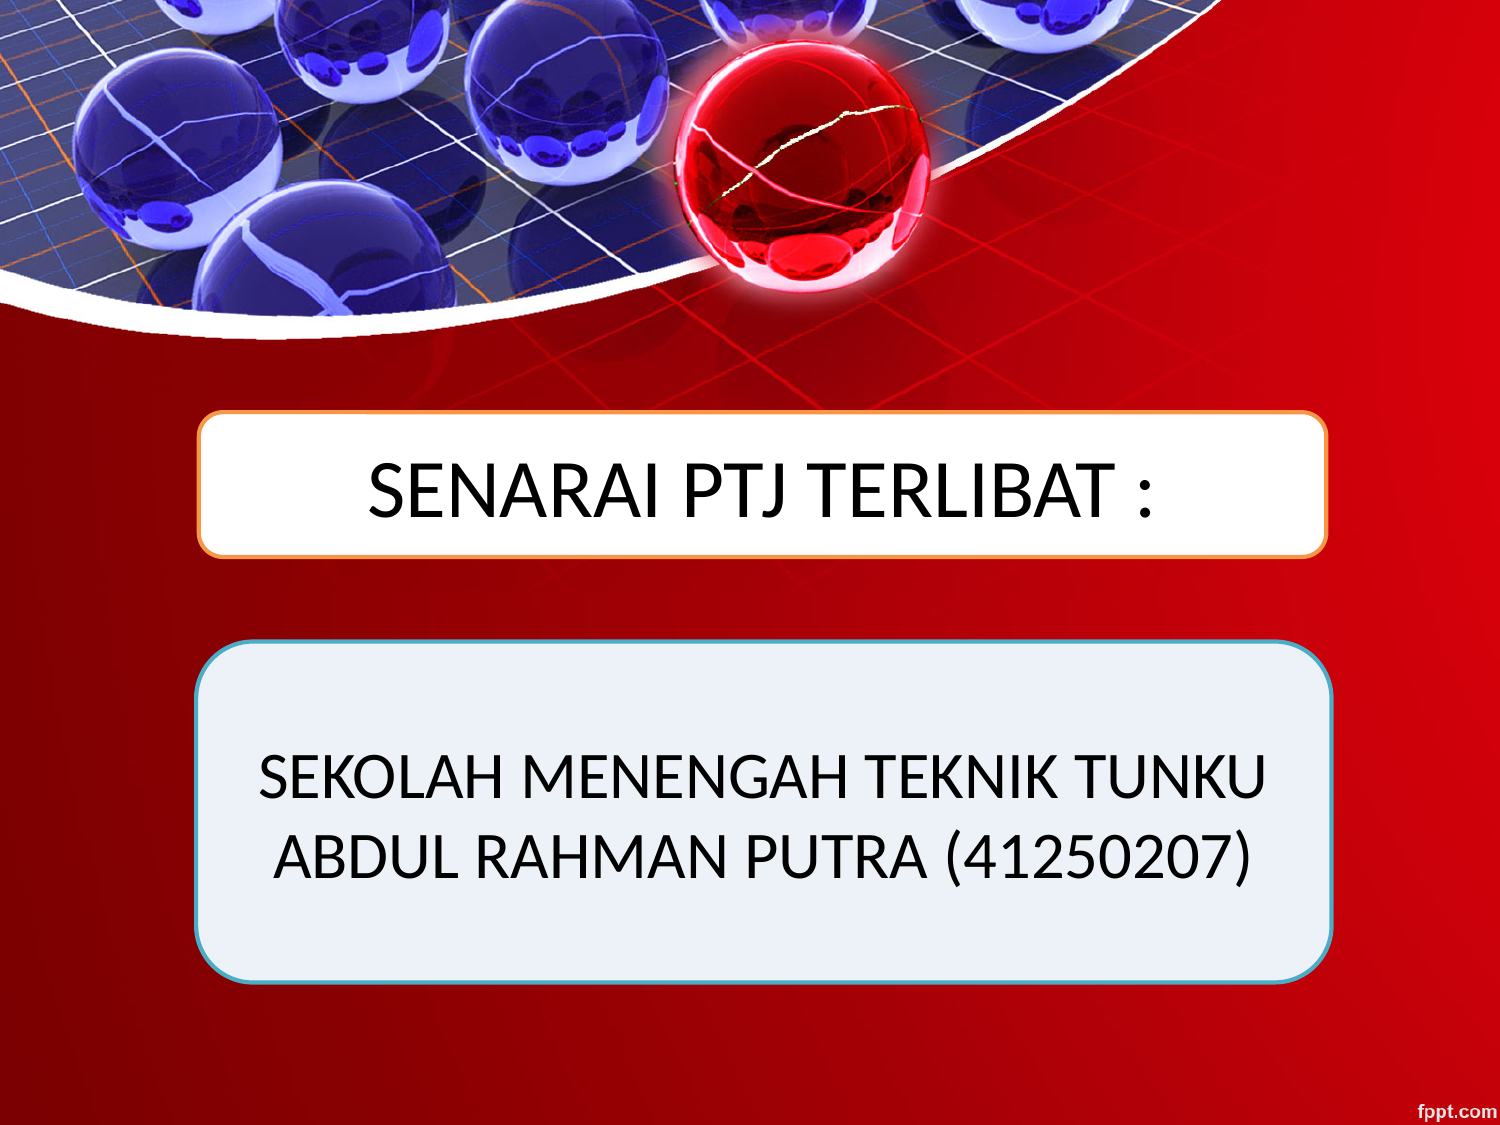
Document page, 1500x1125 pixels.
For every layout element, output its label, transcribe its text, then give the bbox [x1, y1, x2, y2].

text_box SEKOLAH MENENGAH TEKNIK TUNKU ABDUL RAHMAN PUTRA (41250207) [196, 641, 1332, 983]
picture [0, 0, 1500, 1125]
text_box SENARAI PTJ TERLIBAT : [196, 410, 1329, 560]
